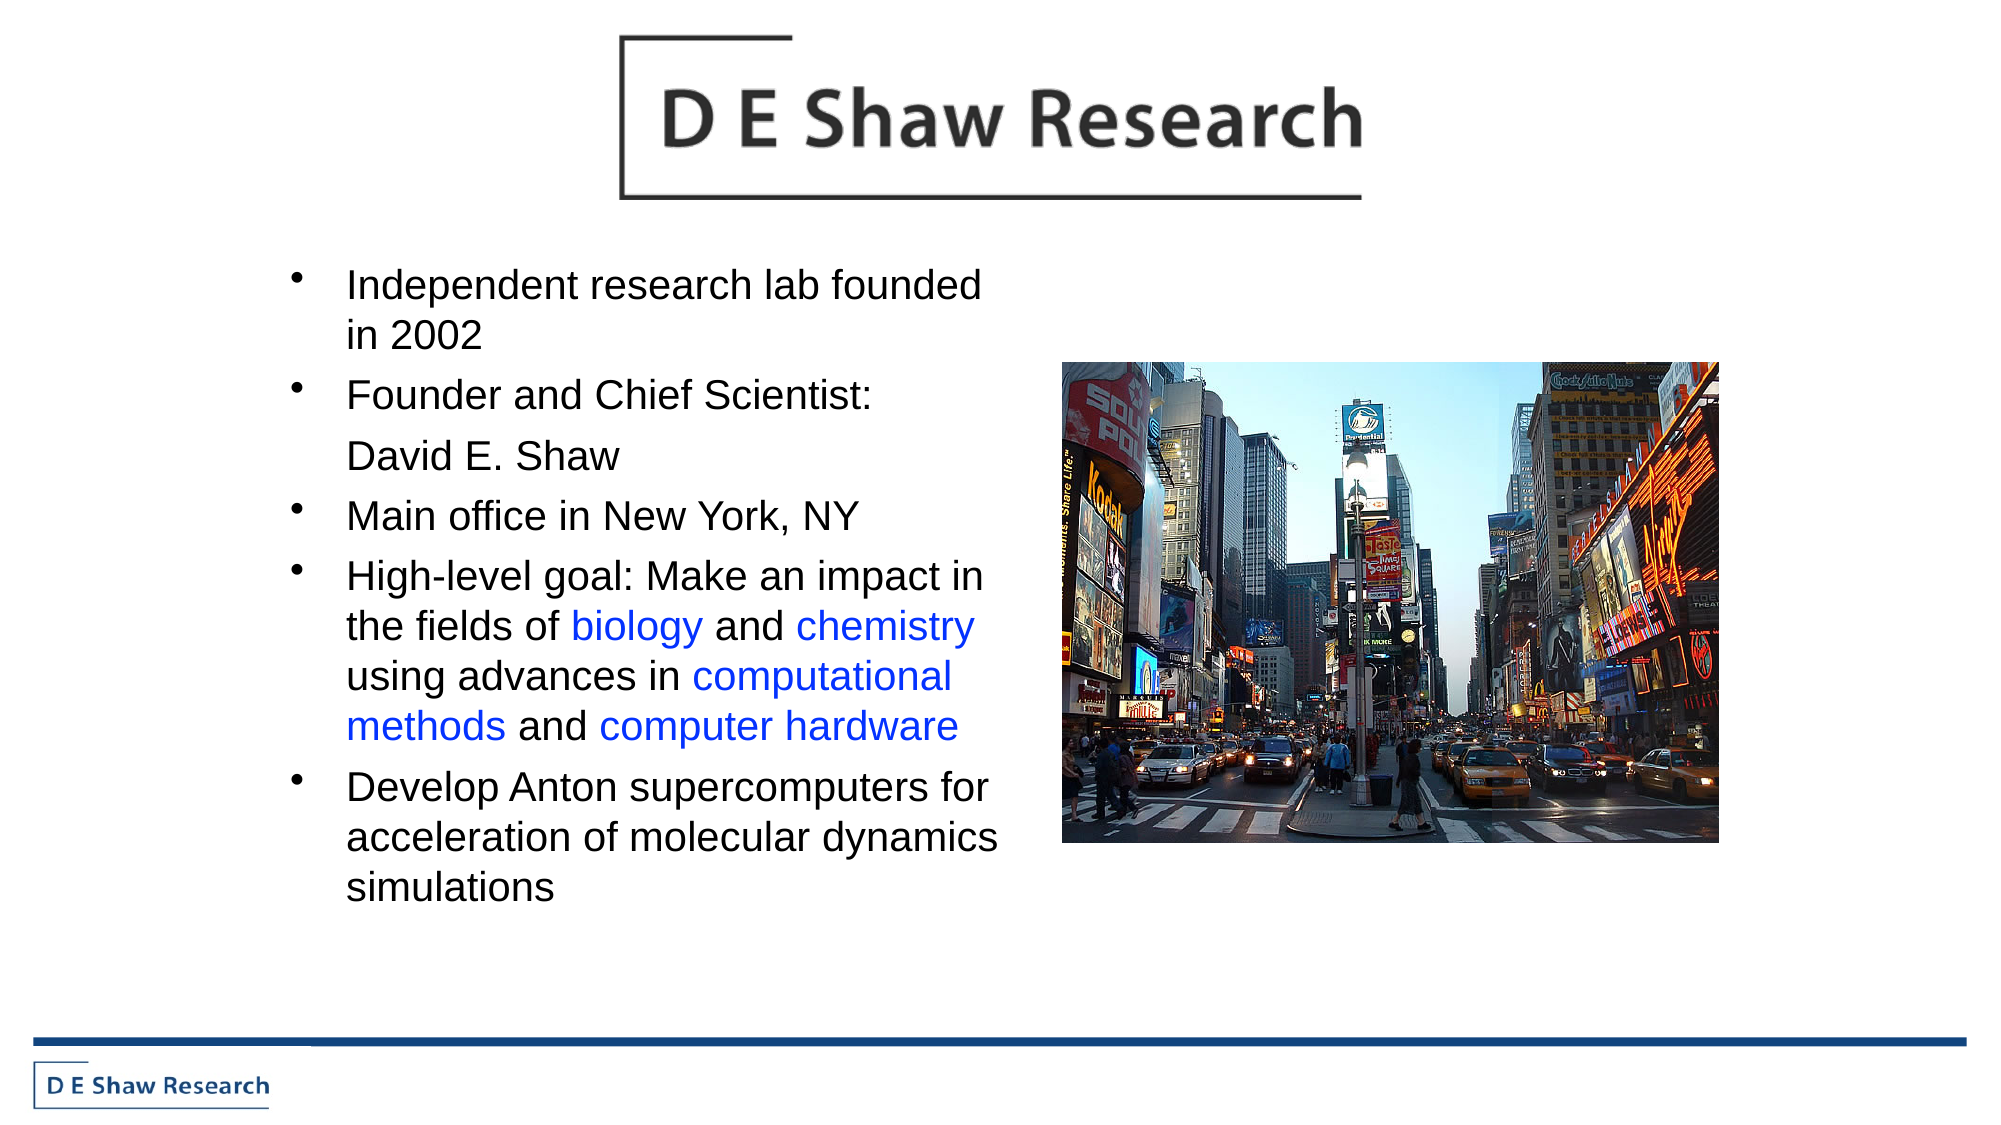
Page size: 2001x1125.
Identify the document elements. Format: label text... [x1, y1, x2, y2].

picture [569, 12, 1396, 214]
list Independent research lab founded in 2002 Founder and Chief Scientist: David E. Shaw Main office in New York, NY High-level goal: Make an impact in the fields of biology and chemistry using advances in computational methods and computer hardware Develop Anton supercomputers for acceleration of molecular dynamics simulations [275, 249, 1019, 1013]
picture [10, 1046, 311, 1123]
picture [1062, 362, 1719, 843]
